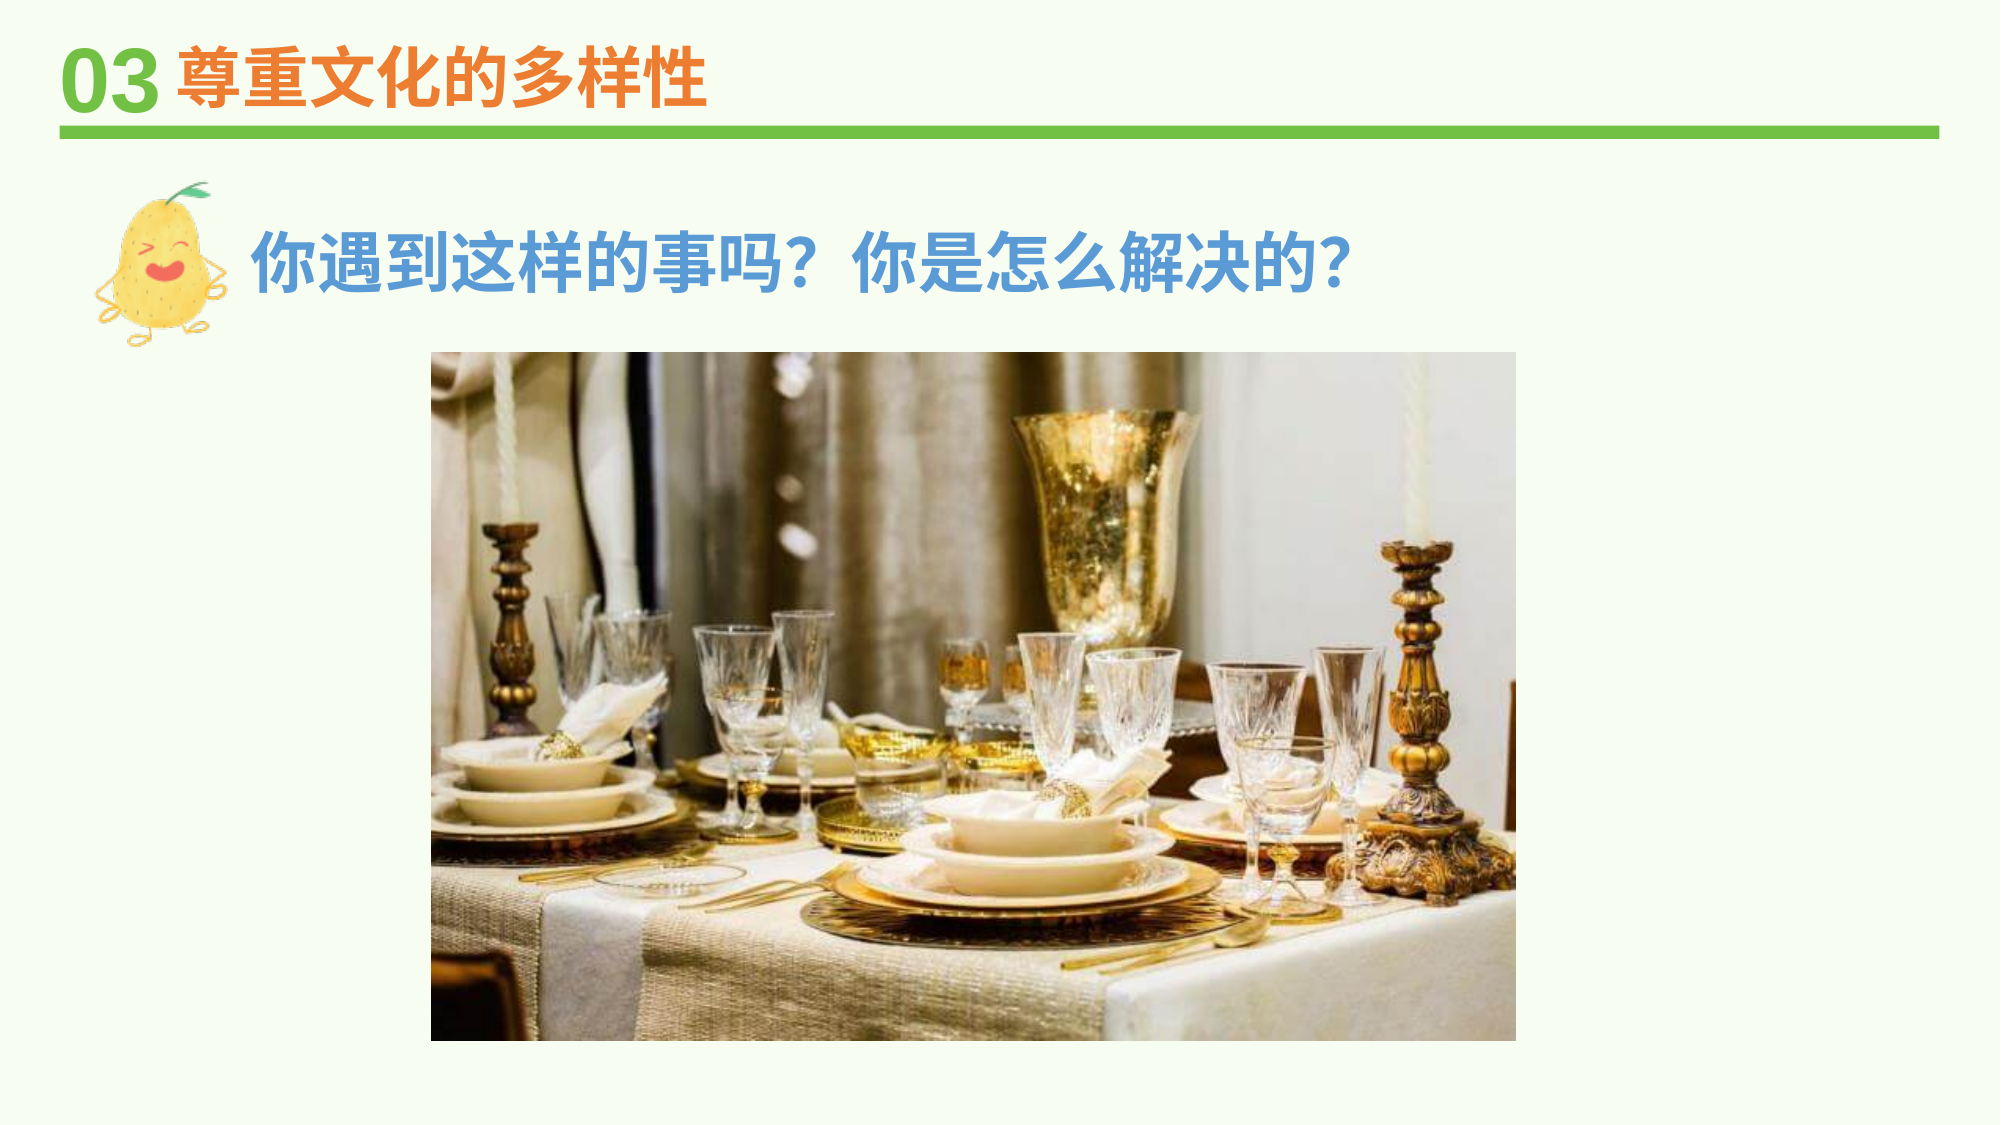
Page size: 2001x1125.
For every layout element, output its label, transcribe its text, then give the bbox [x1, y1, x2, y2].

text_box [59, 125, 1940, 140]
picture [81, 170, 264, 353]
picture [430, 352, 1516, 1077]
text_box 03 [59, 24, 161, 128]
text_box 你遇到这样的事吗？你是怎么解决的？ [264, 213, 1492, 309]
text_box 尊重文化的多样性 [161, 28, 811, 123]
